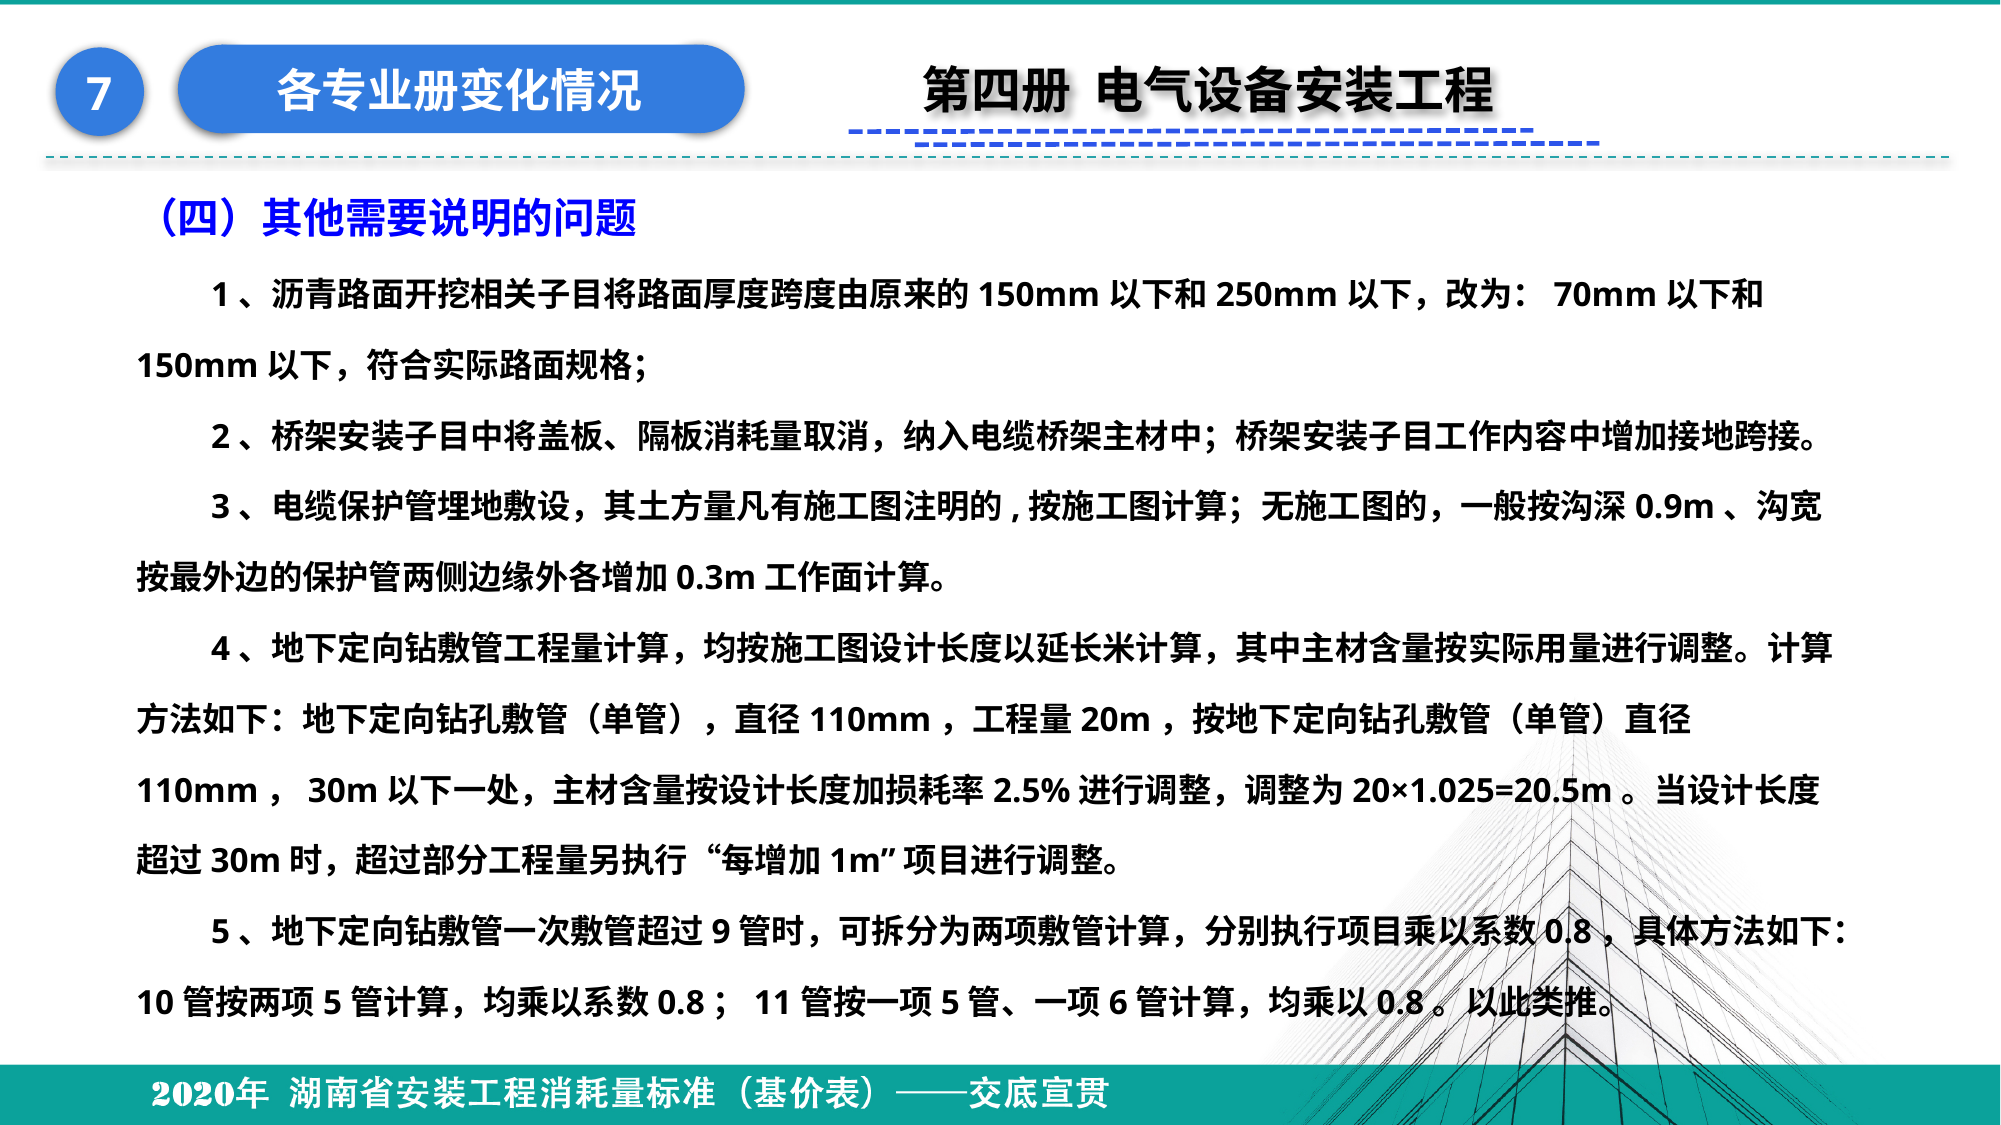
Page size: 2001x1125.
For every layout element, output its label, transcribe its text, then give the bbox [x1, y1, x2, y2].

text_box （四）其他需要说明的问题 1、沥青路面开挖相关子目将路面厚度跨度由原来的150mm以下和250mm以下，改为：70mm以下和150mm以下，符合实际路面规格； 2、桥架安装子目中将盖板、隔板消耗量取消，纳入电缆桥架主材中；桥架安装子目工作内容中增加接地跨接。 3、电缆保护管埋地敷设，其土方量凡有施工图注明的,按施工图计算；无施工图的，一般按沟深0.9m、沟宽按最外边的保护管两侧边缘外各增加0.3m工作面计算。 4、地下定向钻敷管工程量计算，均按施工图设计长度以延长米计算，其中主材含量按实际用量进行调整。计算方法如下：地下定向钻孔敷管（单管），直径110mm，工程量20m，按地下定向钻孔敷管（单管）直径110mm，30m以下一处，主材含量按设计长度加损耗率2.5%进行调整，调整为20×1.025=20.5m。当设计长度超过30m时，超过部分工程量另执行“每增加1m”项目进行调整。 5、地下定向钻敷管一次敷管超过9管时，可拆分为两项敷管计算，分别执行项目乘以系数0.8，具体方法如下：10管按两项5管计算，均乘以系数0.8；11管按一项5管、一项6管计算，均乘以0.8。以此类推。 [121, 158, 1864, 1029]
picture [0, 0, 2001, 1125]
slide_number [1918, 0, 2000, 52]
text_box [45, 44, 1955, 158]
